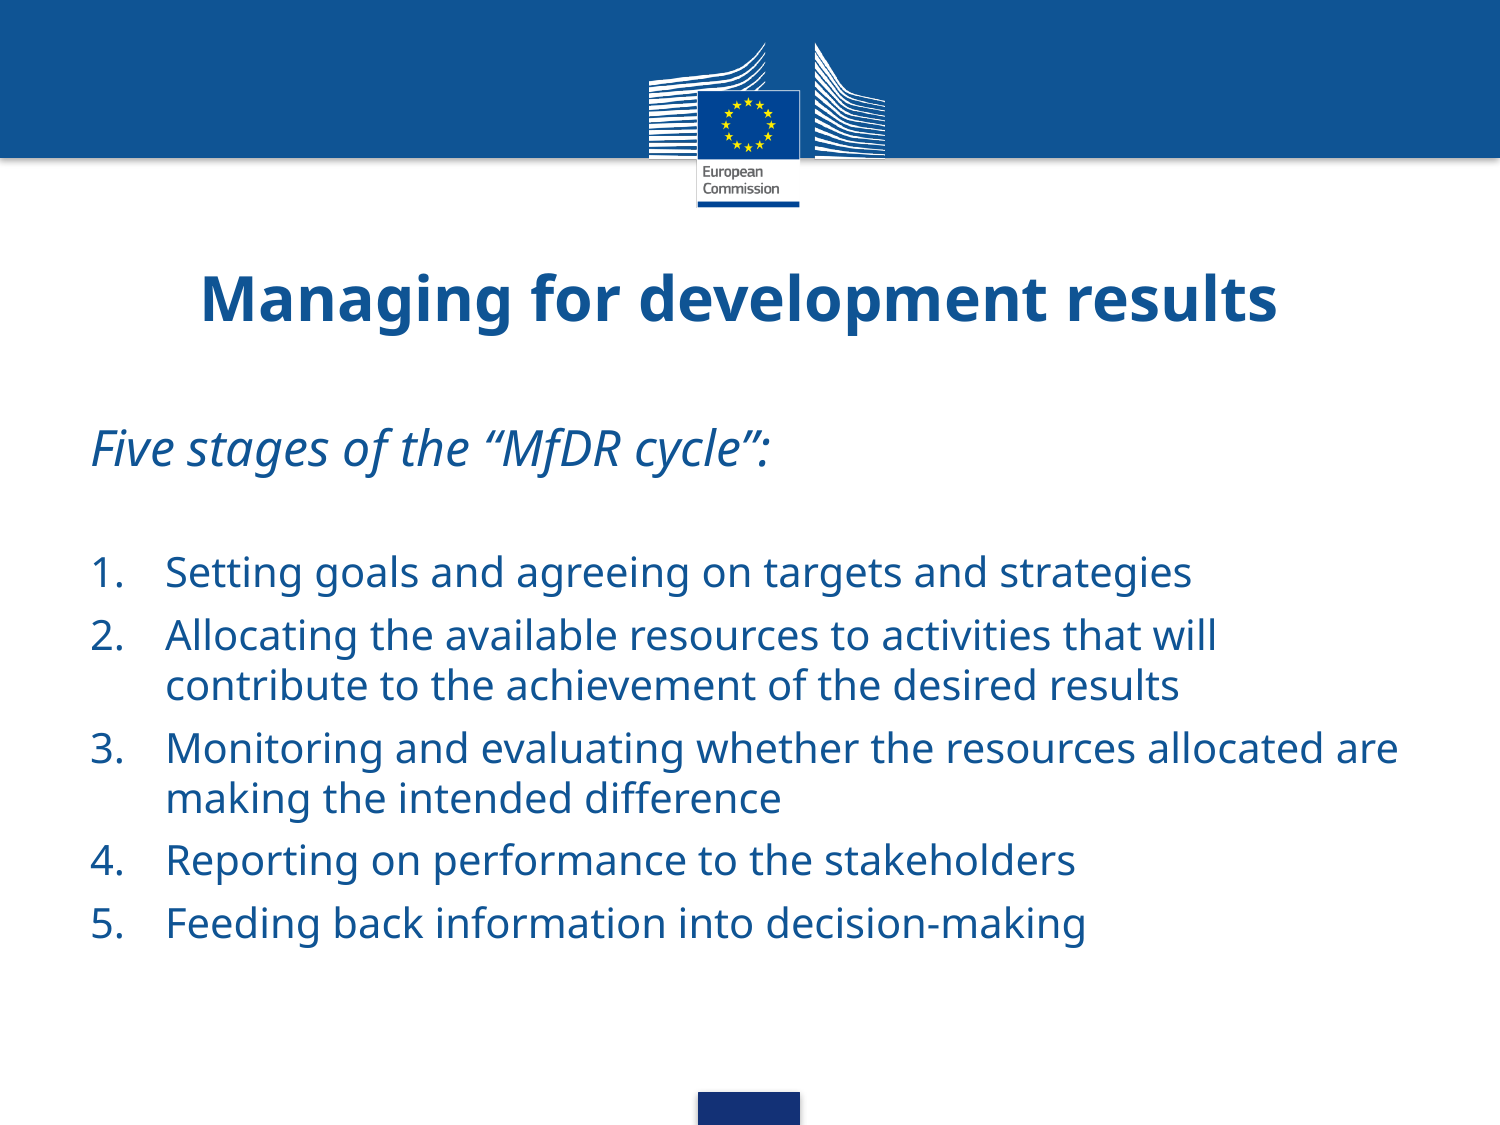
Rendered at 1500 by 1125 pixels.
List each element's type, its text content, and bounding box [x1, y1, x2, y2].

title Managing for development results [64, 219, 1416, 374]
picture [649, 42, 885, 208]
list Five stages of the “MfDR cycle”: Setting goals and agreeing on targets and strategies Allocating the available resources to activities that will contribute to the achievement of the desired results Monitoring and evaluating whether the resources allocated are making the intended difference Reporting on performance to the stakeholders Feeding back information into decision-making [74, 408, 1426, 988]
